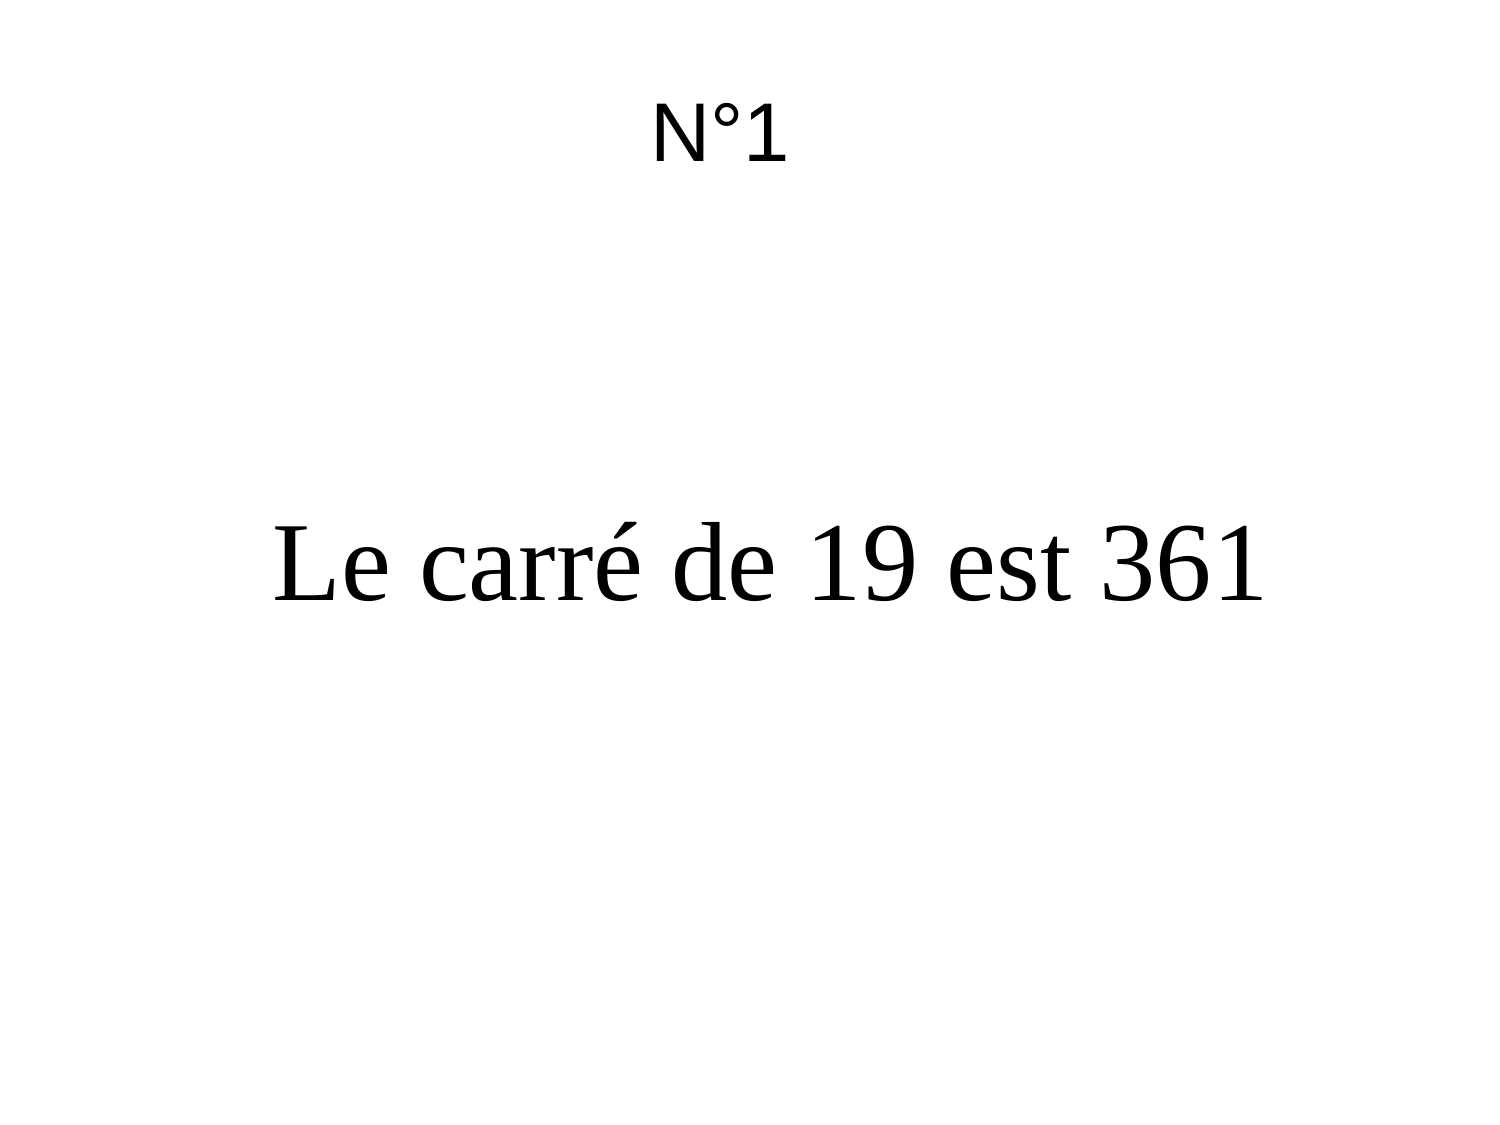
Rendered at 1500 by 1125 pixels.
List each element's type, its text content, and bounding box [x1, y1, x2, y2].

text_box Le carré de 19 est 361 [257, 480, 1348, 631]
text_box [740, 544, 760, 581]
text_box N°1 [374, 70, 1067, 186]
